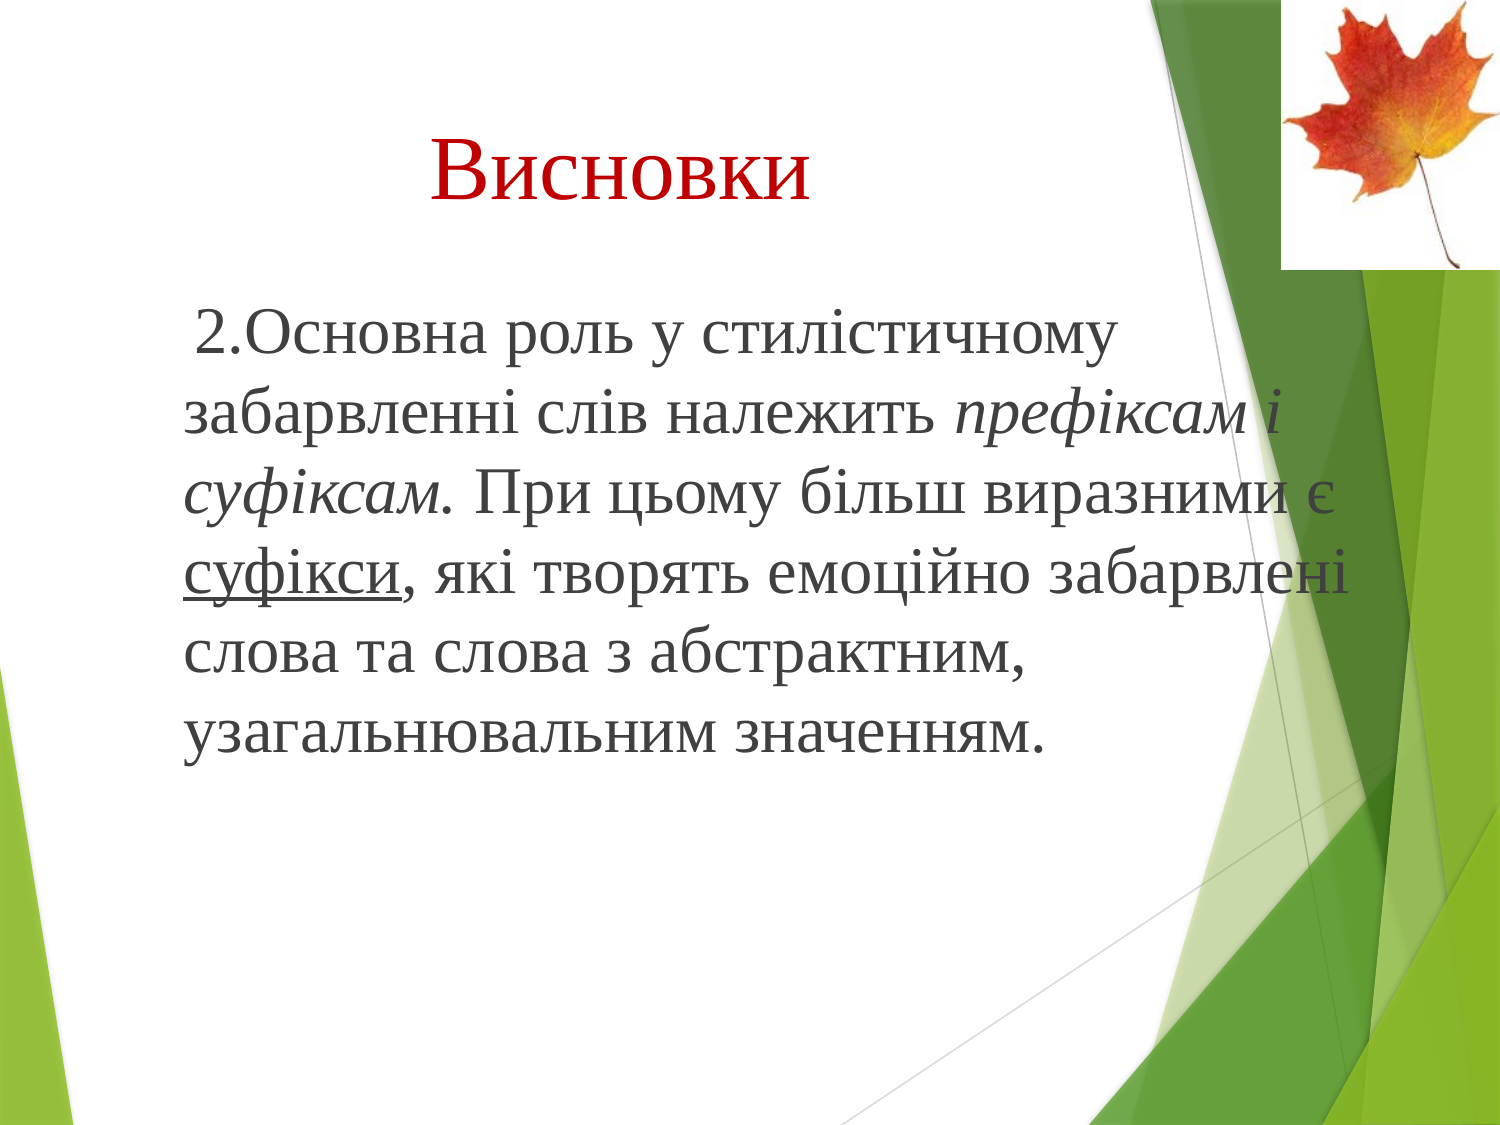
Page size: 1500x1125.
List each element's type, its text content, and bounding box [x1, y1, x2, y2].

picture [1280, 0, 1500, 270]
list 2.Основна роль у стилістичному забарвленні слів належить префіксам і суфіксам. При цьому більш виразними є суфікси, які творять емоційно забарвлені слова та слова з абстрактним, узагальнювальним значенням. [112, 278, 1400, 991]
title Висновки [99, 99, 1142, 317]
